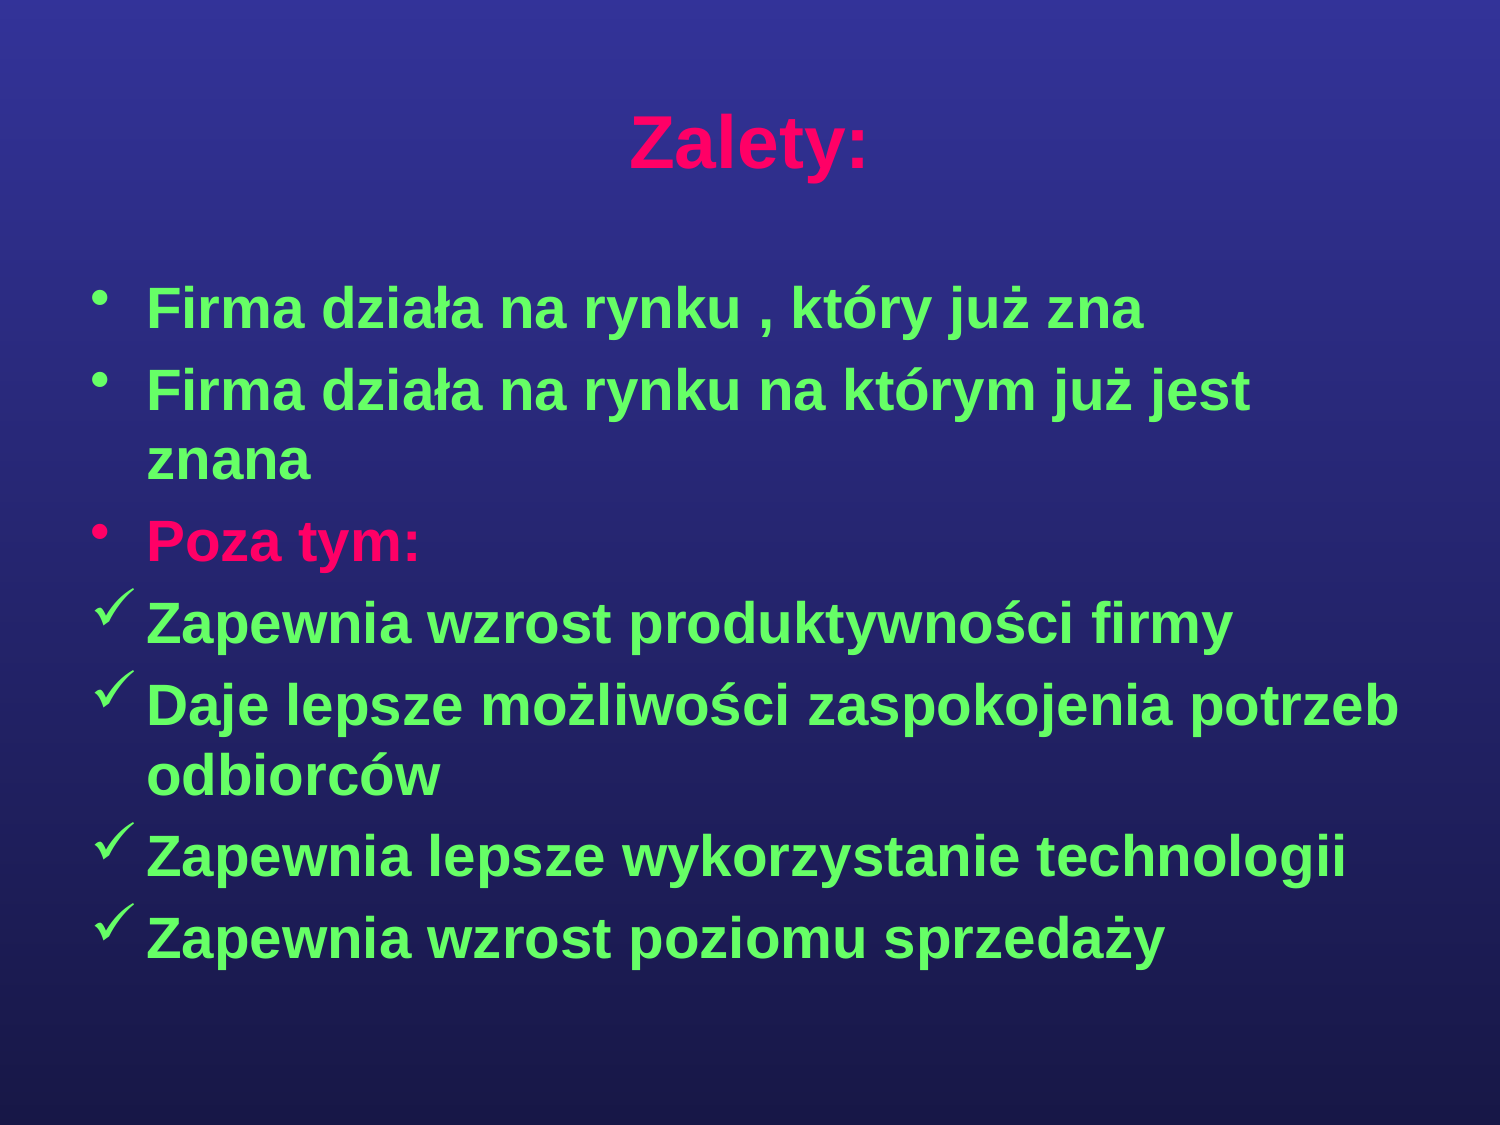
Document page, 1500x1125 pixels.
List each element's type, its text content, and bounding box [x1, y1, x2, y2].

list Firma działa na rynku , który już zna Firma działa na rynku na którym już jest znana Poza tym: Zapewnia wzrost produktywności firmy Daje lepsze możliwości zaspokojenia potrzeb odbiorców Zapewnia lepsze wykorzystanie technologii Zapewnia wzrost poziomu sprzedaży [74, 262, 1426, 1006]
title Zalety: [74, 44, 1426, 233]
